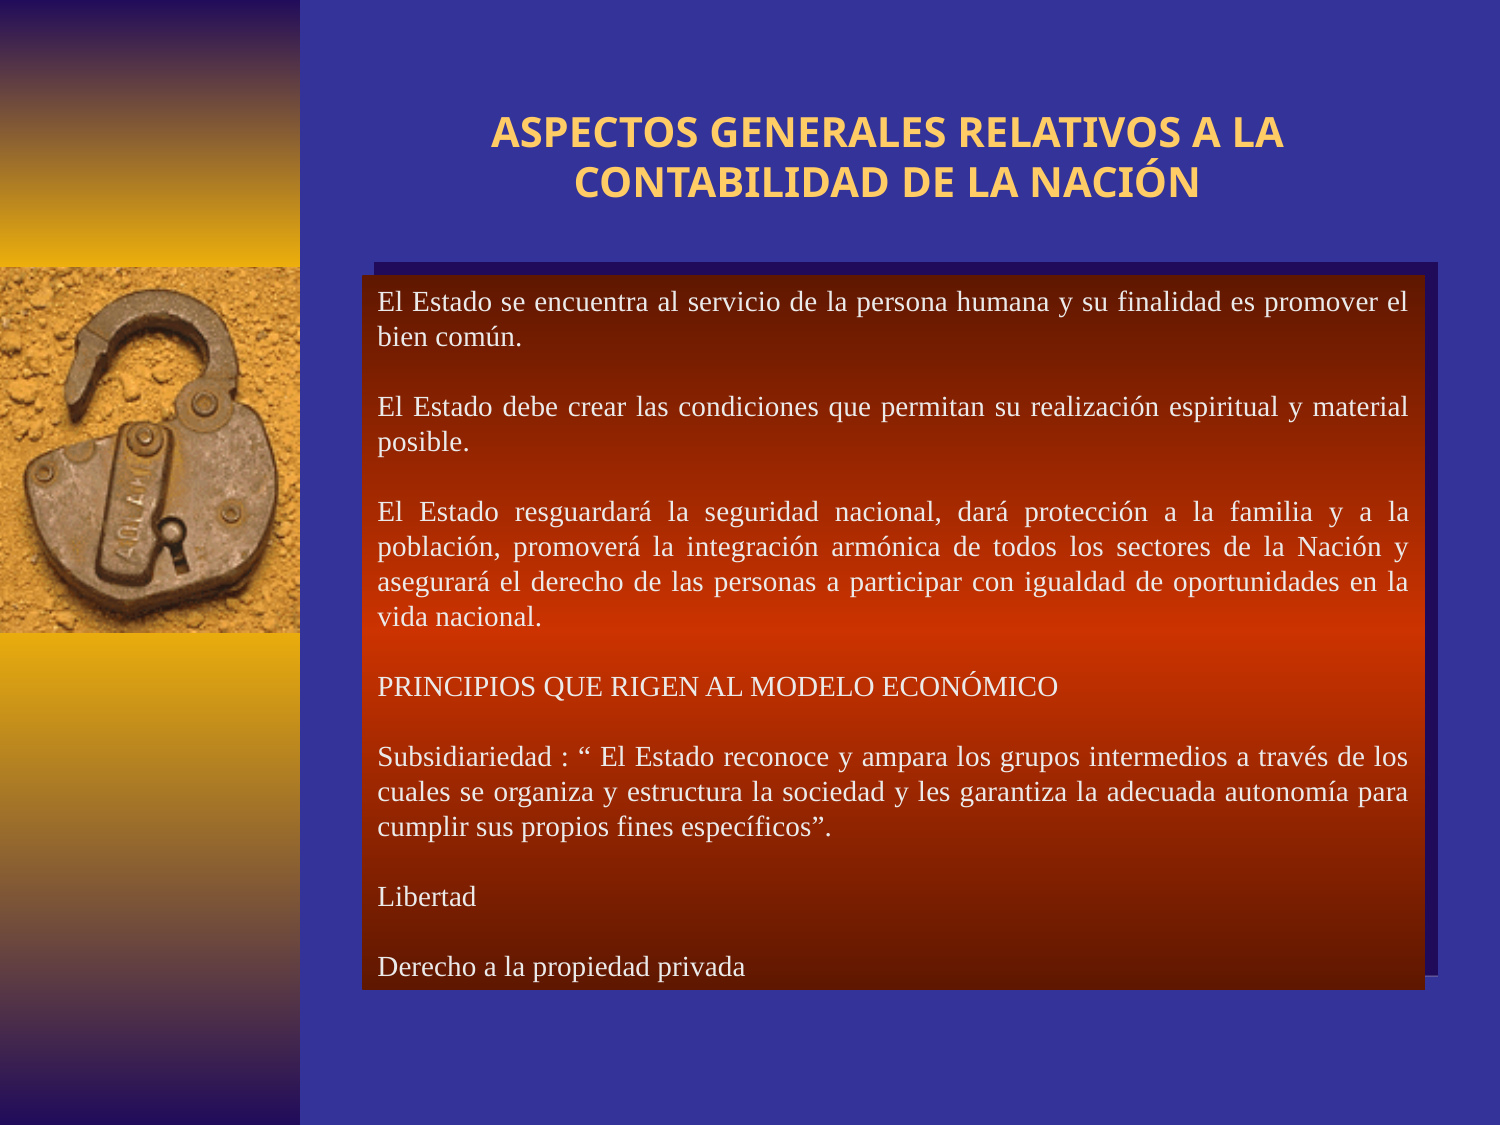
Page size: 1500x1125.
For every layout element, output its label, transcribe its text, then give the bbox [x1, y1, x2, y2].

subtitle El Estado se encuentra al servicio de la persona humana y su finalidad es promover el bien común. El Estado debe crear las condiciones que permitan su realización espiritual y material posible. El Estado resguardará la seguridad nacional, dará protección a la familia y a la población, promoverá la integración armónica de todos los sectores de la Nación y asegurará el derecho de las personas a participar con igualdad de oportunidades en la vida nacional. PRINCIPIOS QUE RIGEN AL MODELO ECONÓMICO Subsidiariedad : “ El Estado reconoce y ampara los grupos intermedios a través de los cuales se organiza y estructura la sociedad y les garantiza la adecuada autonomía para cumplir sus propios fines específicos”. Libertad Derecho a la propiedad privada [361, 274, 1426, 990]
picture [0, 267, 300, 633]
title ASPECTOS GENERALES RELATIVOS A LA CONTABILIDAD DE LA NACIÓN [374, 61, 1401, 251]
